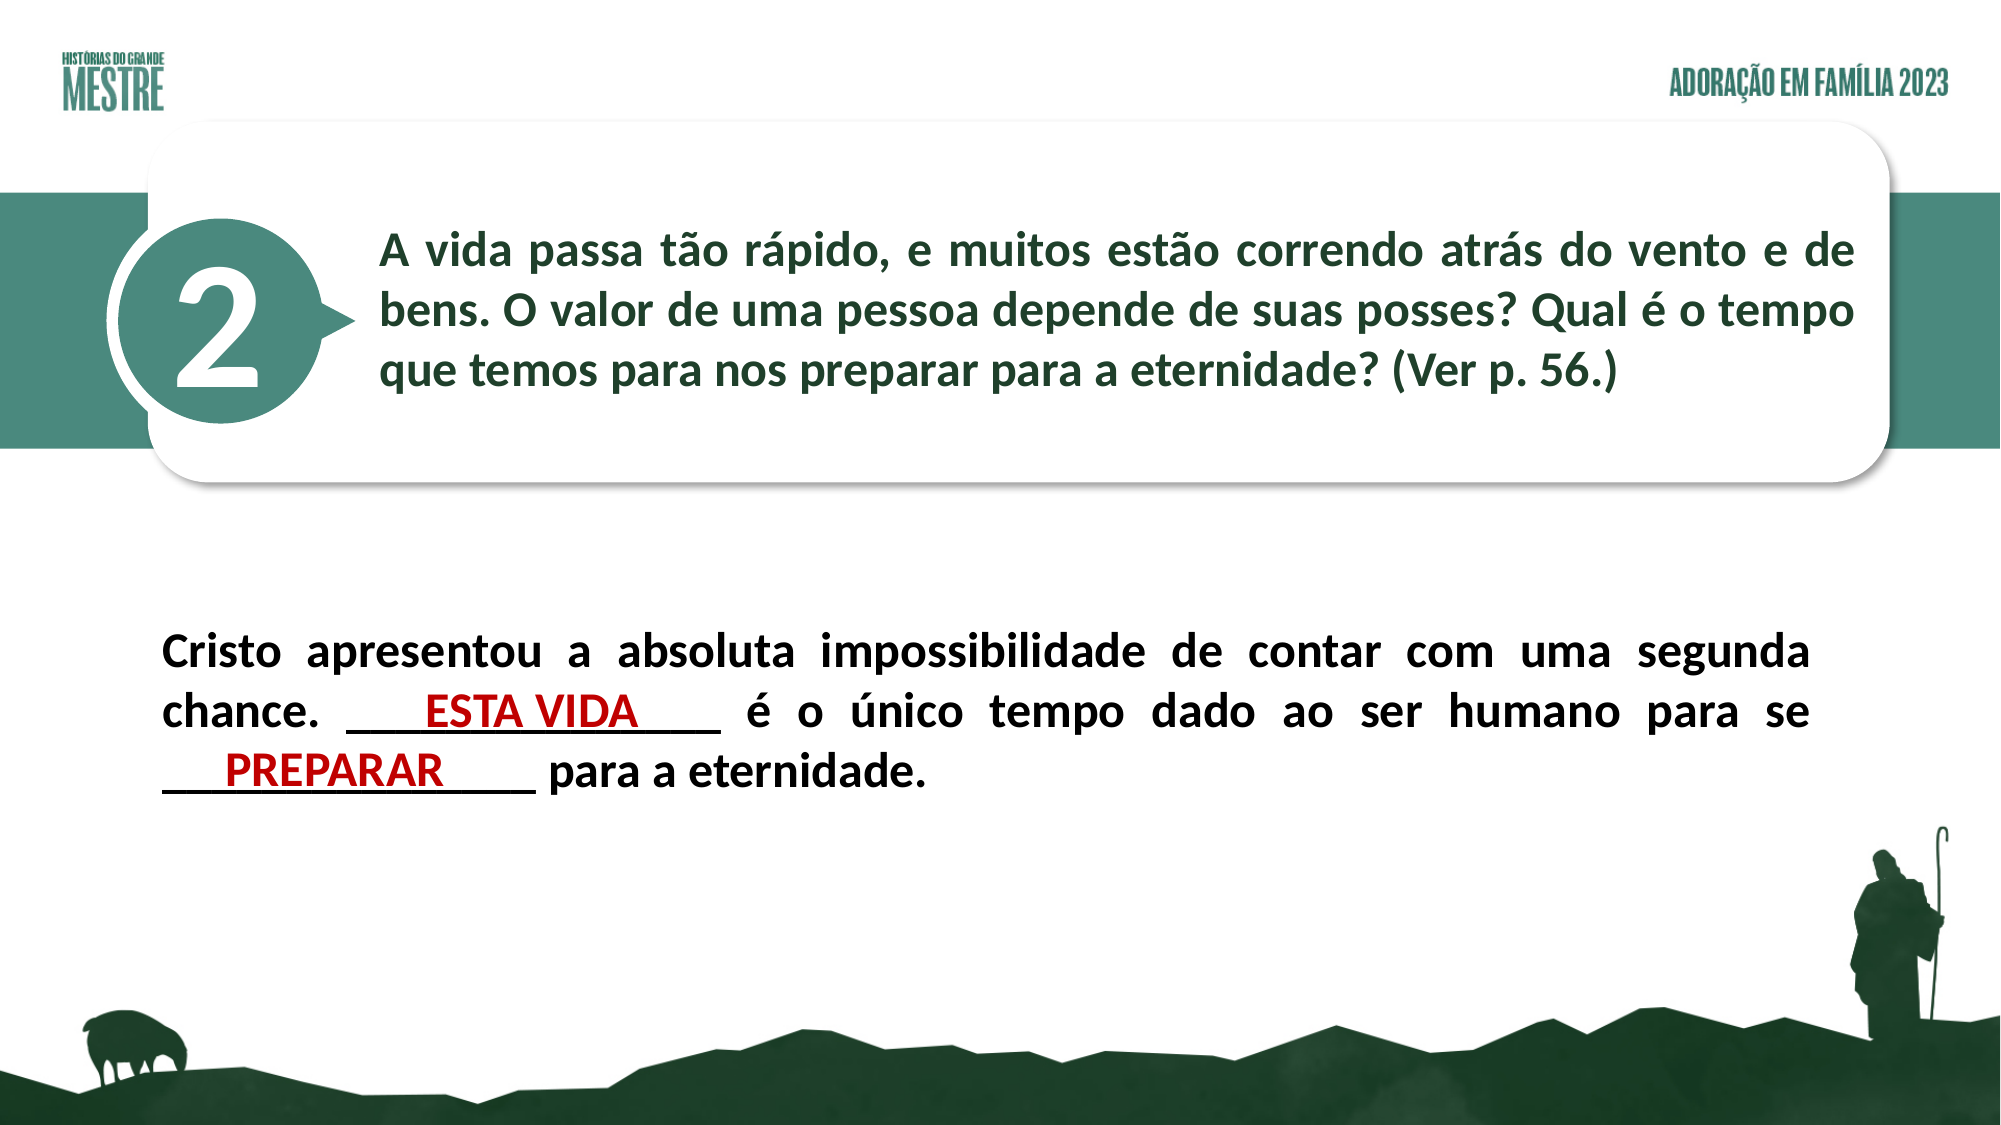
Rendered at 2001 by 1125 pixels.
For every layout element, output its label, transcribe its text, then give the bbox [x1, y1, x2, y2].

picture [0, 0, 2001, 1125]
text_box ESTA VIDA [411, 670, 748, 746]
text_box PREPARAR [210, 728, 487, 804]
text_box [0, 121, 2000, 483]
text_box Cristo apresentou a absoluta impossibilidade de contar com uma segunda chance. _______________ é o único tempo dado ao ser humano para se _______________ para a eternidade. [147, 609, 1828, 805]
